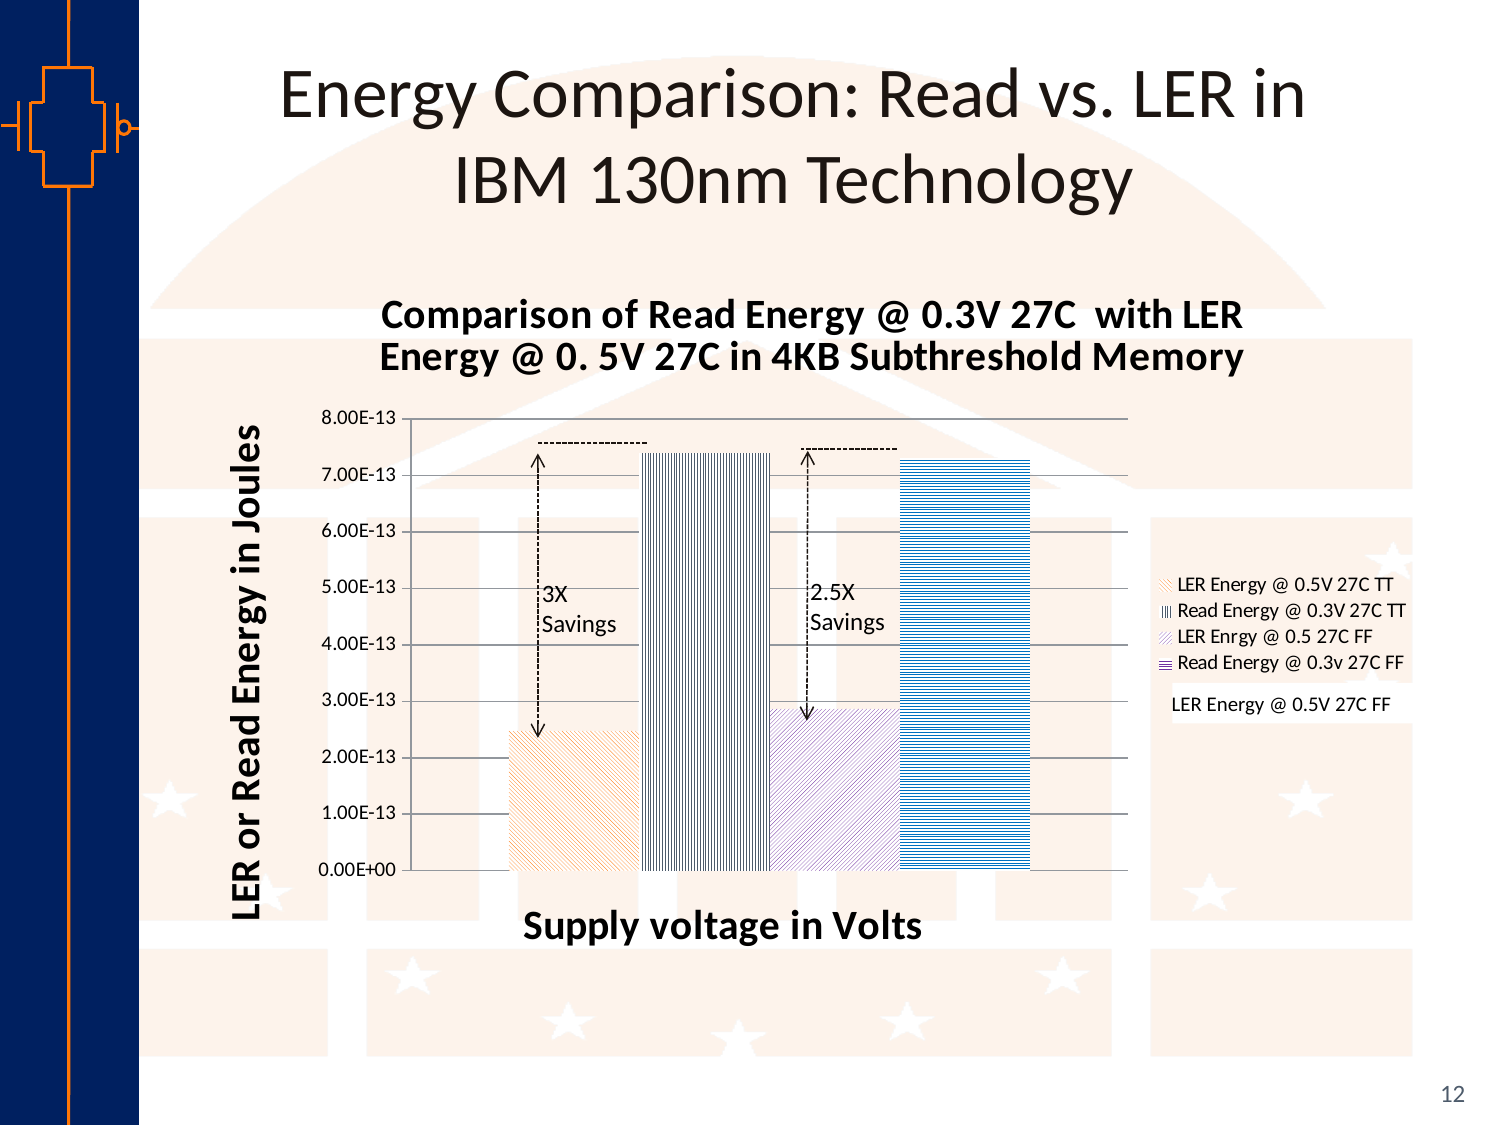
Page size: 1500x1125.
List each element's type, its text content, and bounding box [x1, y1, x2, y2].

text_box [526, 442, 914, 739]
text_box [1156, 682, 1442, 725]
chart [199, 262, 1426, 988]
title Energy Comparison: Read vs. LER in IBM 130nm Technology [200, 37, 1388, 225]
slide_number 12 [1425, 1062, 1488, 1123]
